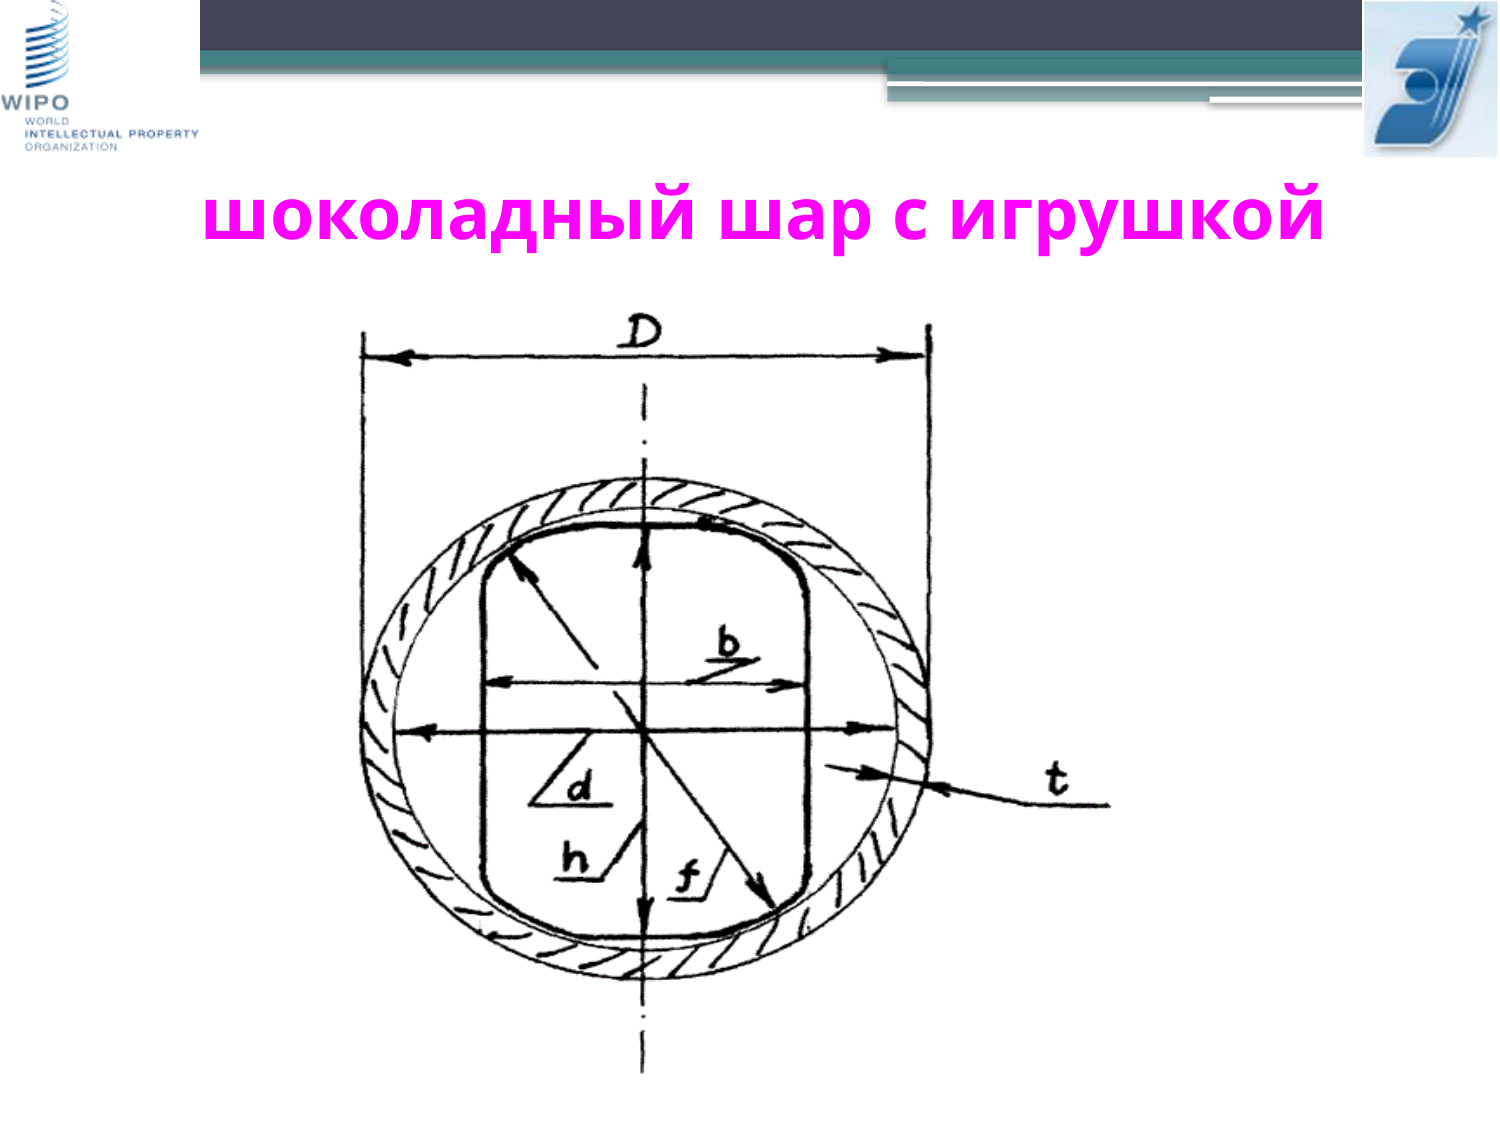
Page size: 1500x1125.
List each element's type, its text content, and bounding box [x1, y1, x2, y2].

title шоколадный шар с игрушкой [75, 128, 1425, 293]
picture [351, 304, 1118, 1077]
picture [1362, 0, 1500, 161]
picture [0, 0, 200, 153]
